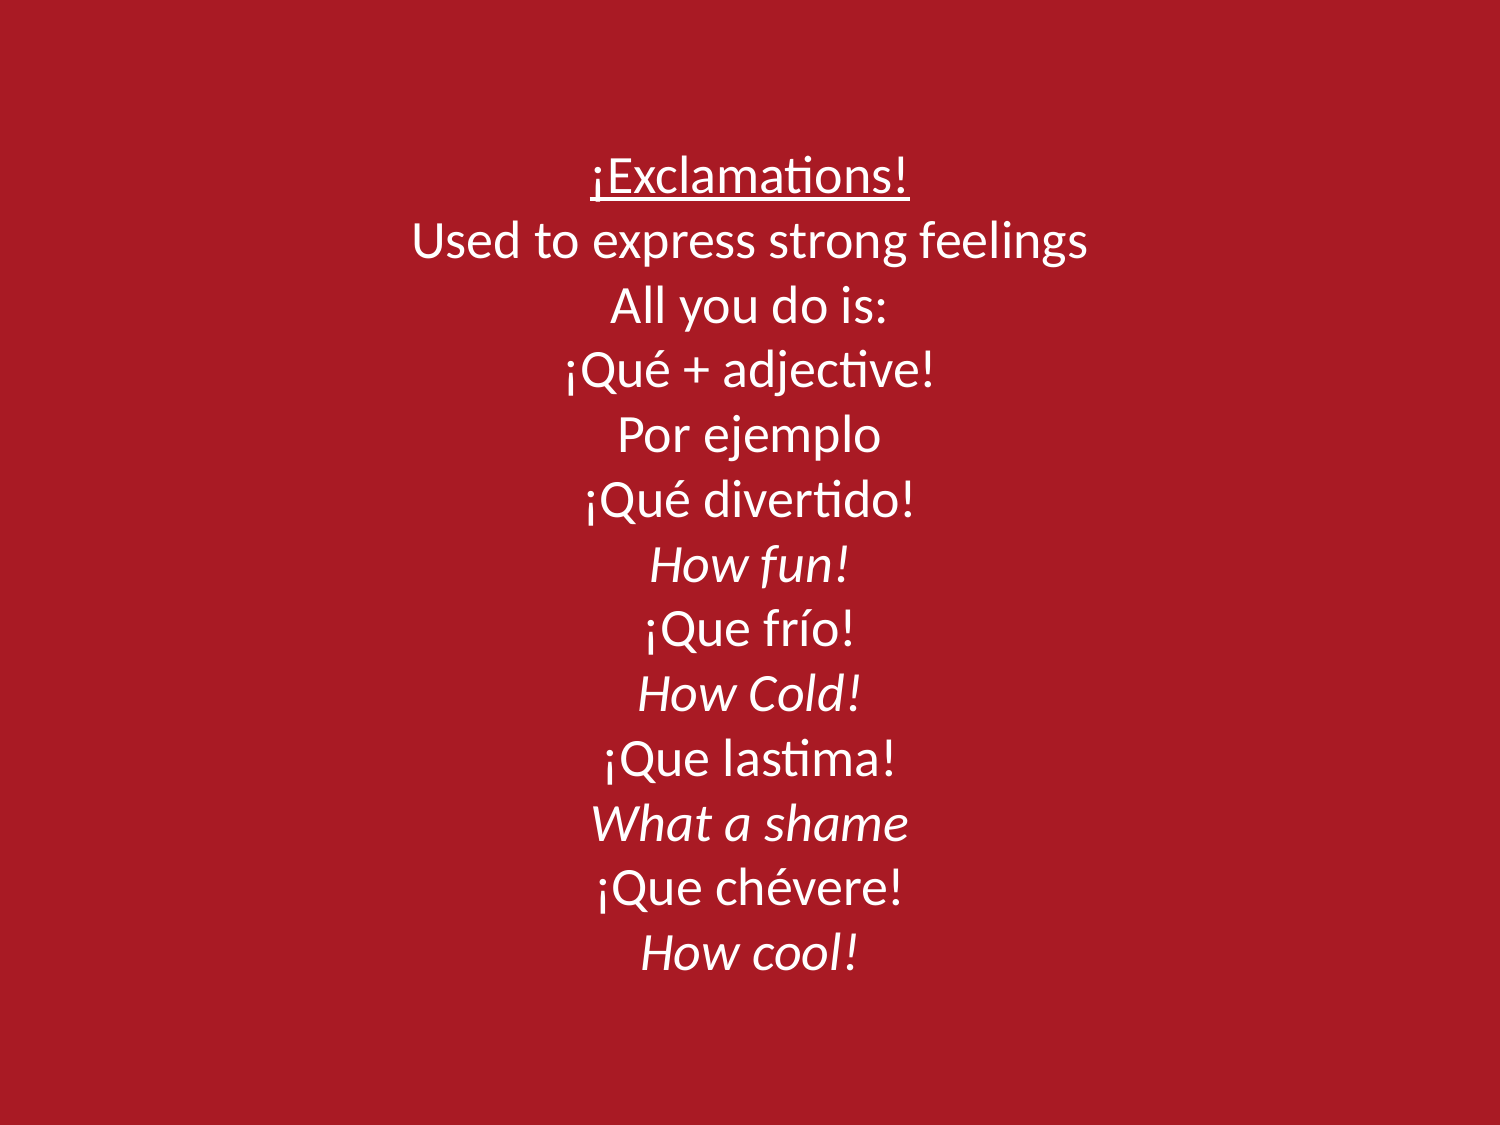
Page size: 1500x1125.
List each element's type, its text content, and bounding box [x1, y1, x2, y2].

title ¡Exclamations! Used to express strong feelings All you do is: ¡Qué + adjective! Por ejemplo ¡Qué divertido! How fun! ¡Que frío! How Cold! ¡Que lastima! What a shame ¡Que chévere! How cool! [75, 45, 1425, 1125]
